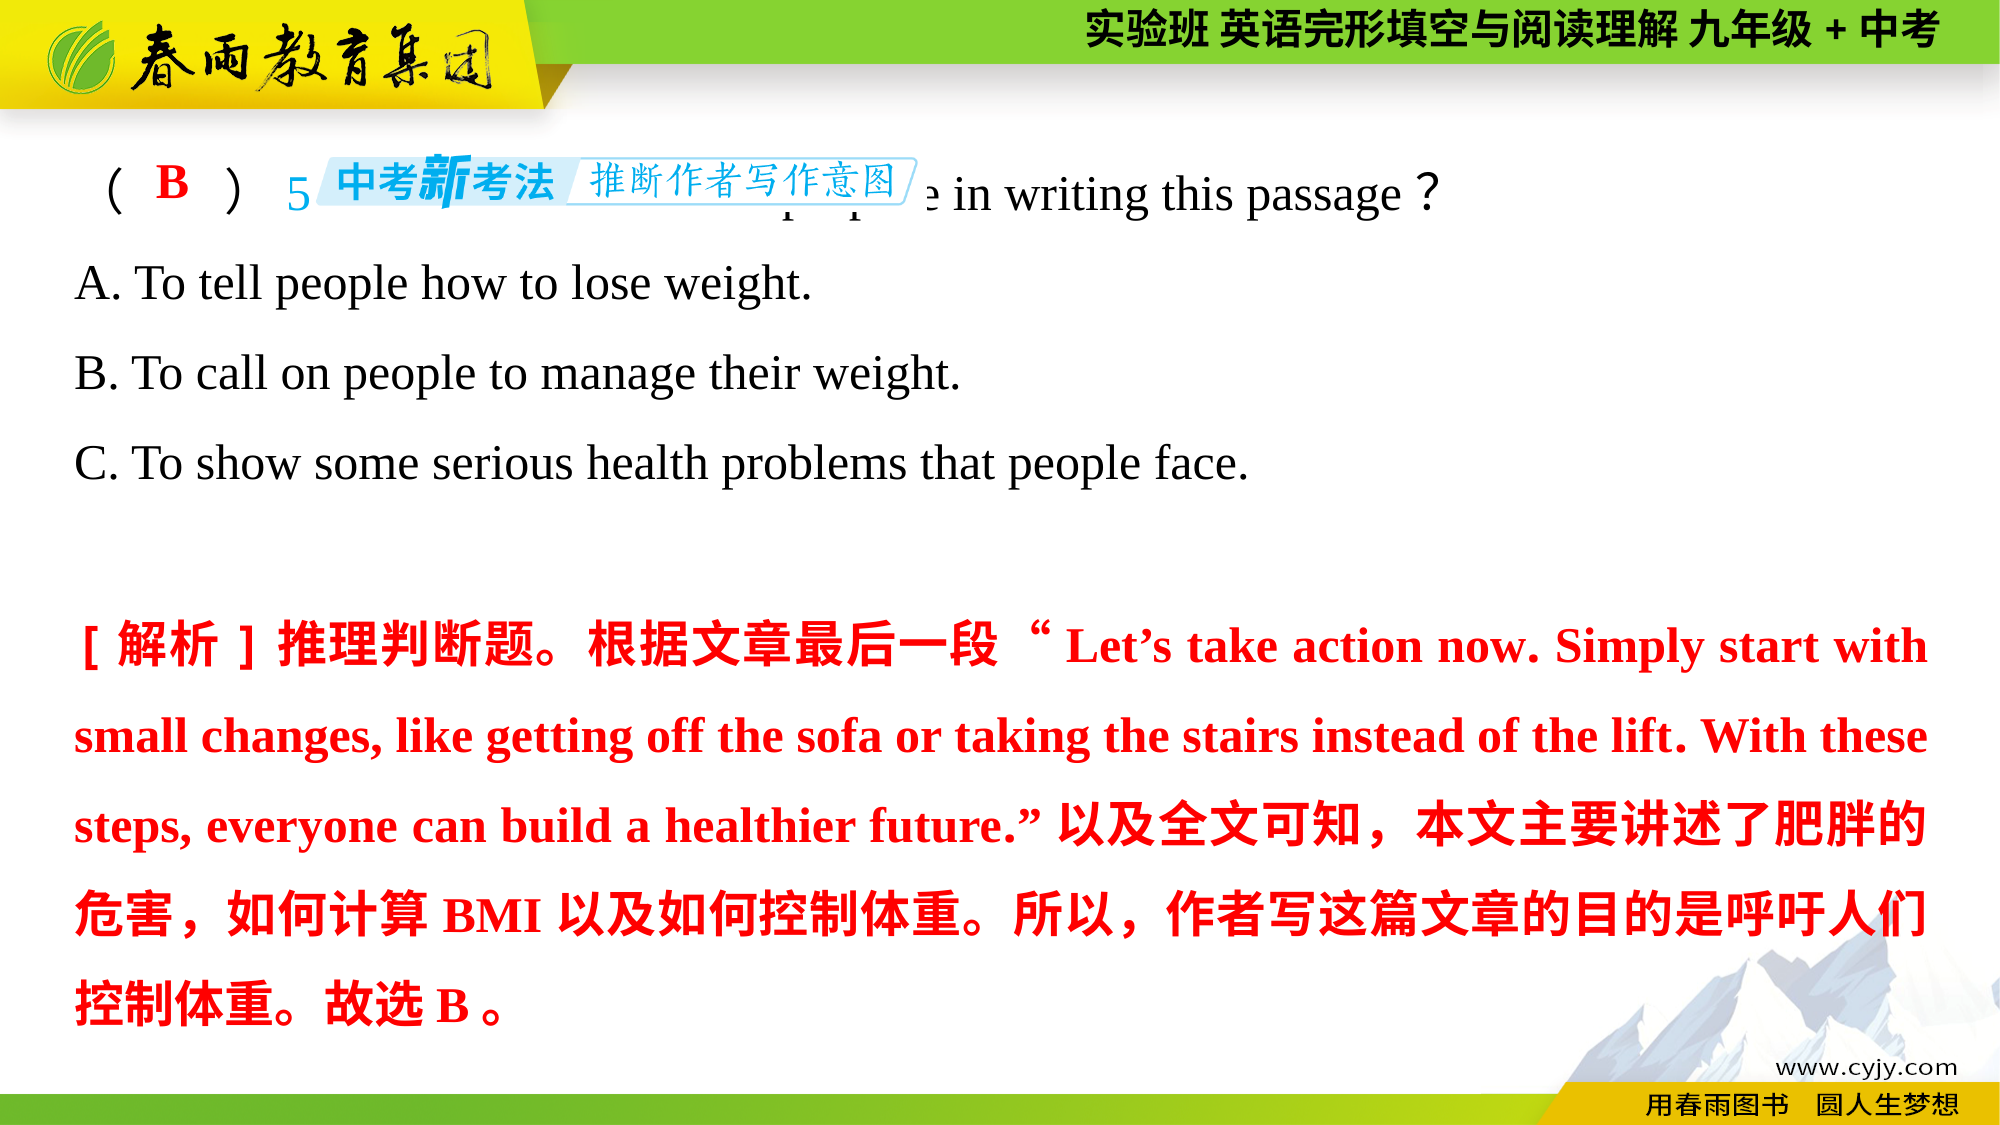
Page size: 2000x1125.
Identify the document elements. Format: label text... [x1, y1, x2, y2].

text_box B [141, 141, 205, 217]
text_box [解析]推理判断题。根据文章最后一段“Let’s take action now. Simply start with small changes, like getting off the sofa or taking the stairs instead of the lift. With these steps, everyone can build a healthier future.”以及全文可知，本文主要讲述了肥胖的危害，如何计算BMI以及如何控制体重。所以，作者写这篇文章的目的是呼吁人们控制体重。故选B。 [59, 575, 1944, 1041]
picture [0, 0, 2000, 1125]
list （ ）5. What is the writer’s purpose in writing this passage？ A. To tell people how to lose weight. B. To call on people to manage their weight. C. To show some serious health problems that people face. [59, 122, 1944, 575]
